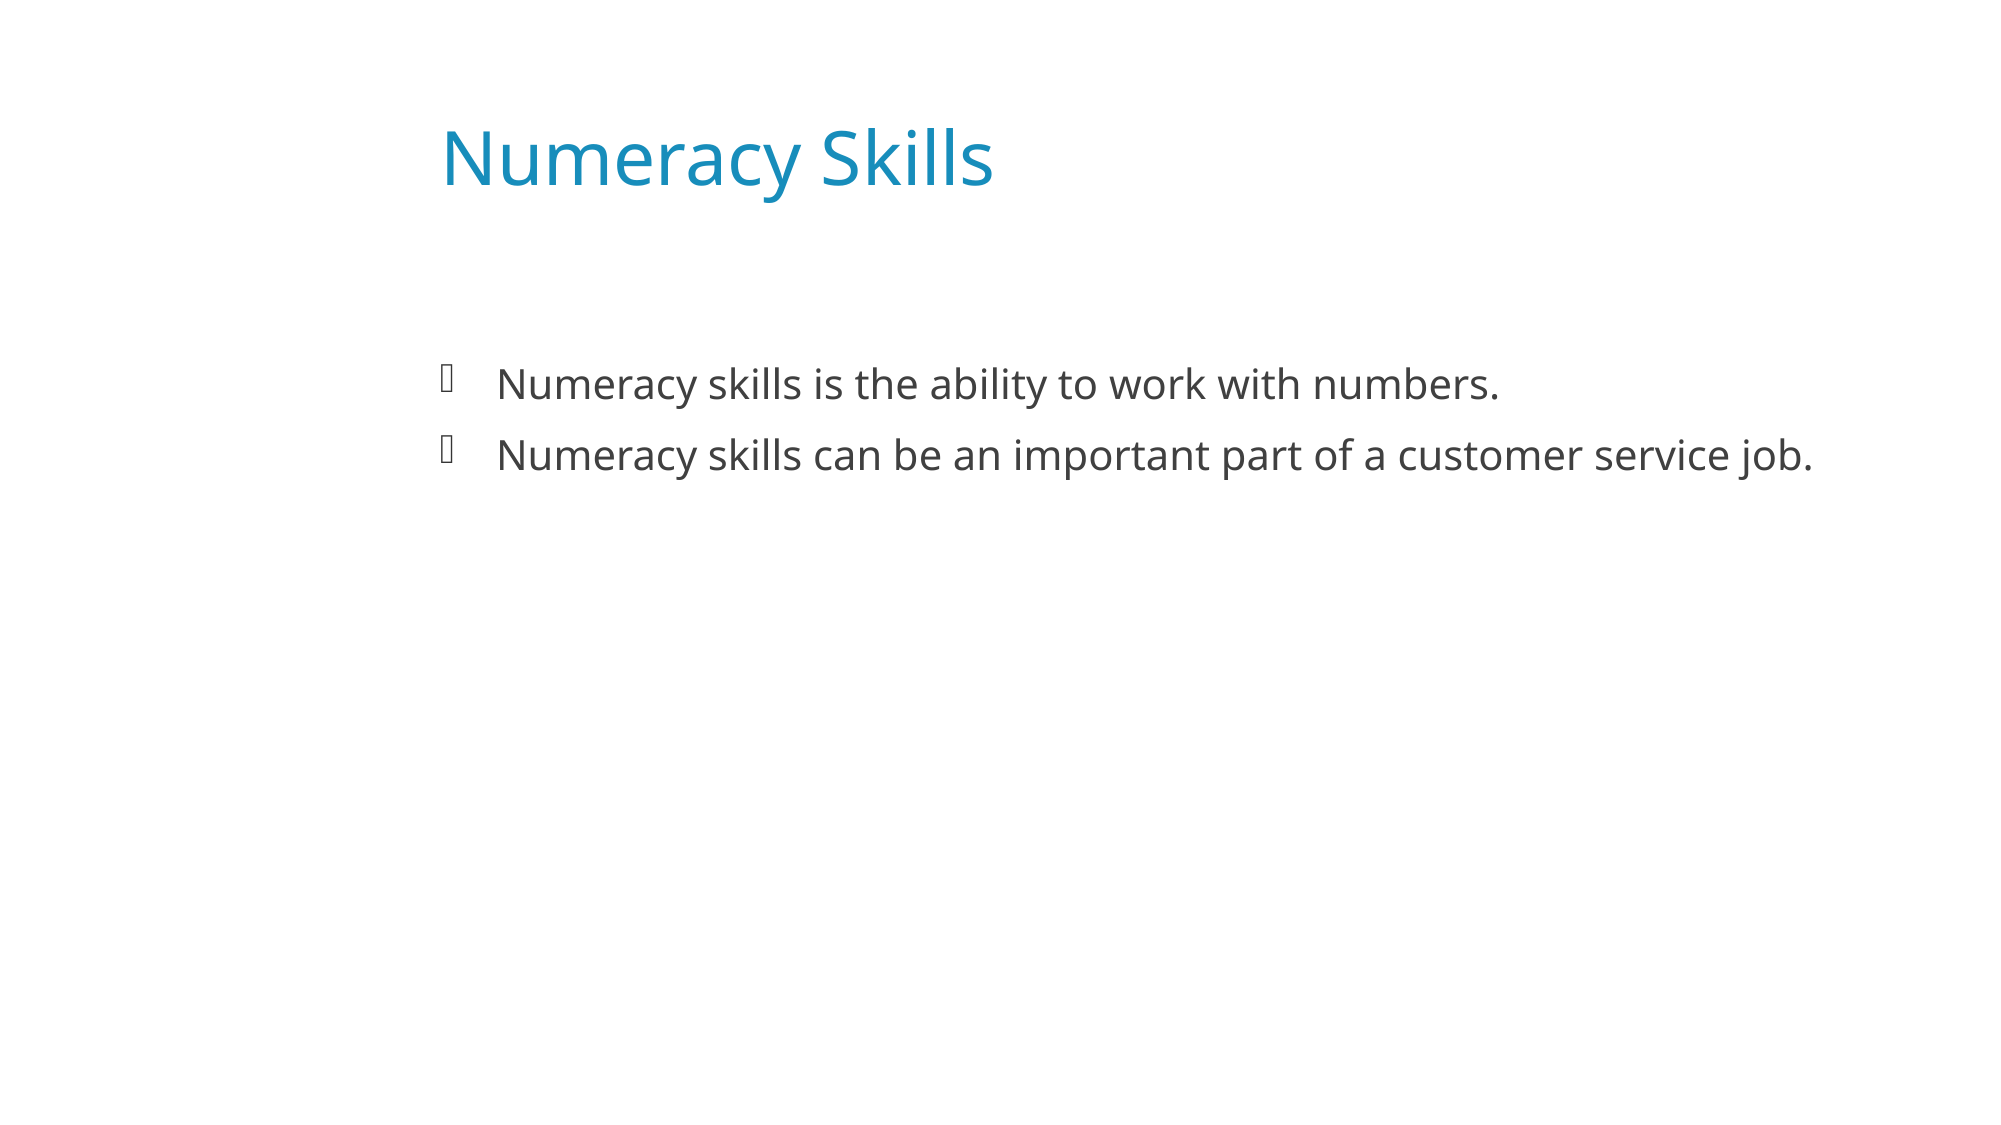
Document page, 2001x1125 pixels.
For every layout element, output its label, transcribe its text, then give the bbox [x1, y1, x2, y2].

list Numeracy skills is the ability to work with numbers. Numeracy skills can be an important part of a customer service job. [424, 350, 1888, 1074]
title Numeracy Skills [425, 102, 1888, 313]
